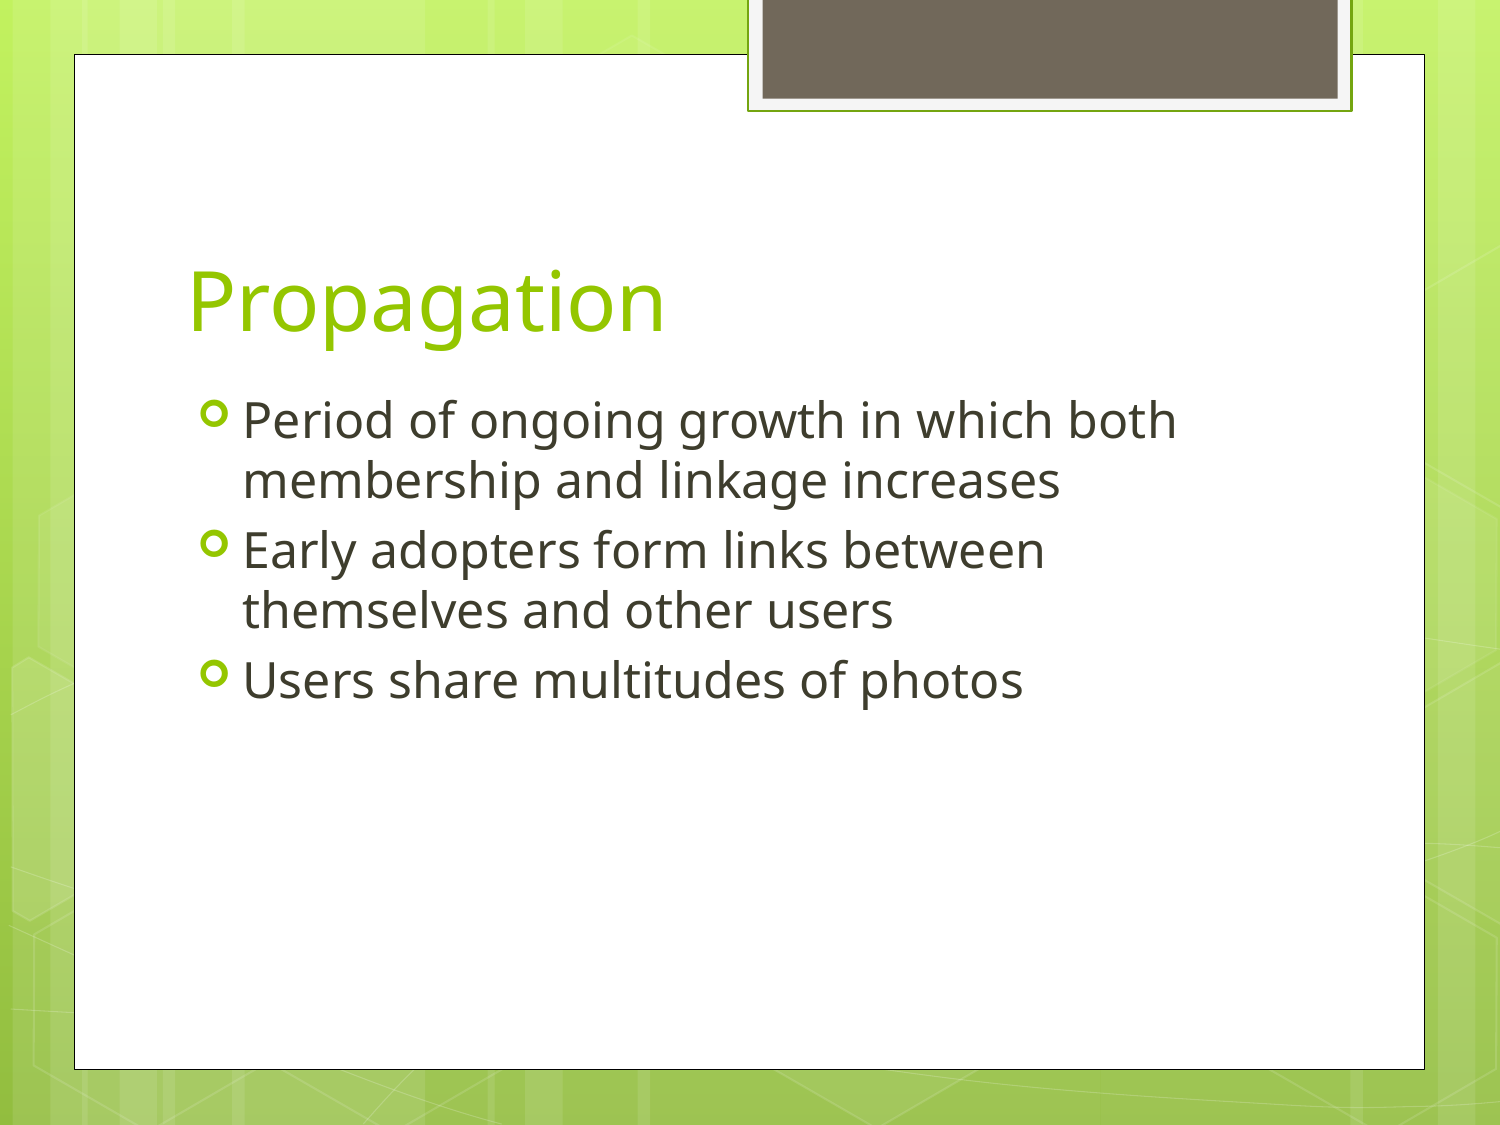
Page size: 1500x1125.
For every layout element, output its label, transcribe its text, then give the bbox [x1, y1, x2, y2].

list Period of ongoing growth in which both membership and linkage increases Early adopters form links between themselves and other users Users share multitudes of photos [171, 381, 1283, 957]
title Propagation [171, 168, 1324, 357]
